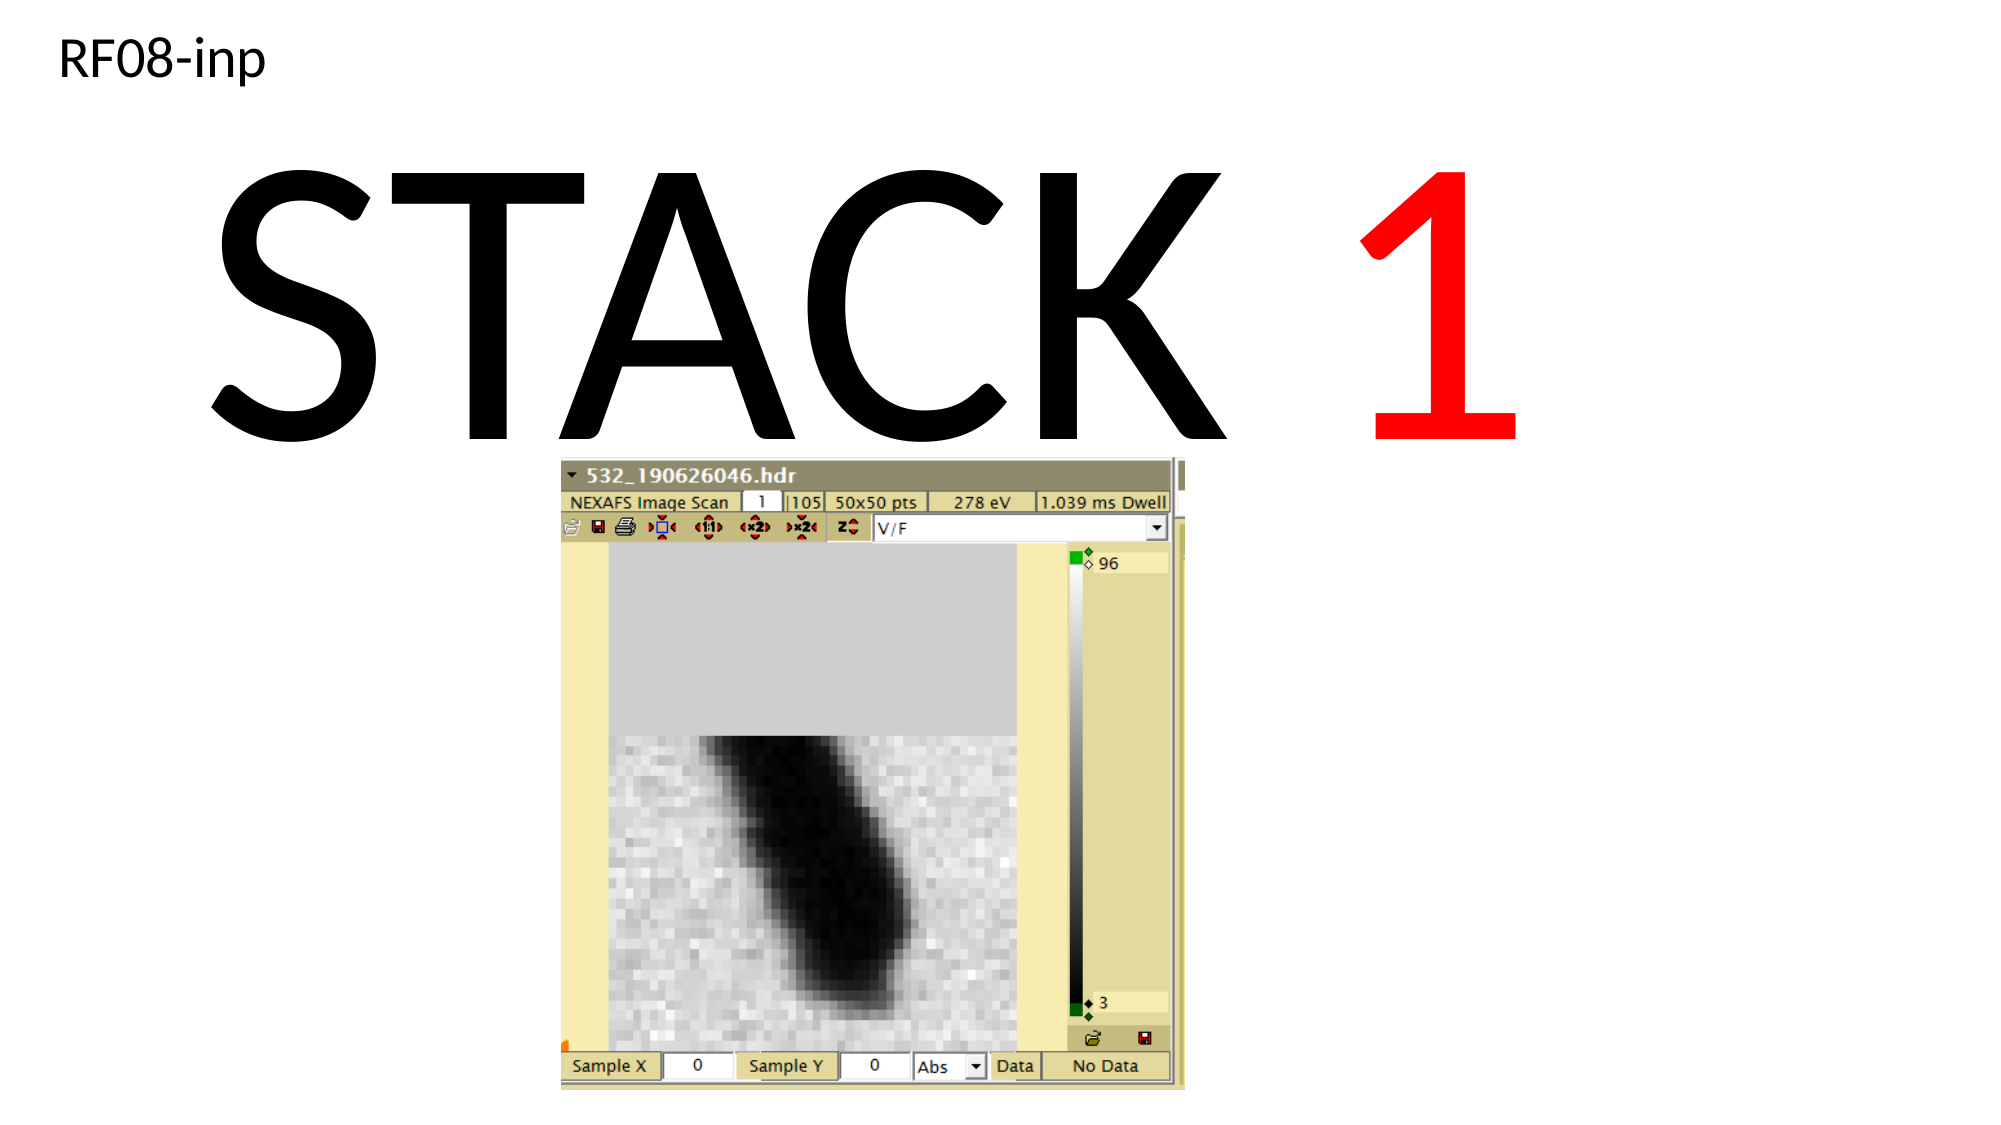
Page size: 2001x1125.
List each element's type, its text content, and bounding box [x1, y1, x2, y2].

picture [561, 457, 1185, 1090]
text_box RF08-inp [43, 19, 310, 128]
list STACK 1 [185, 73, 1899, 508]
